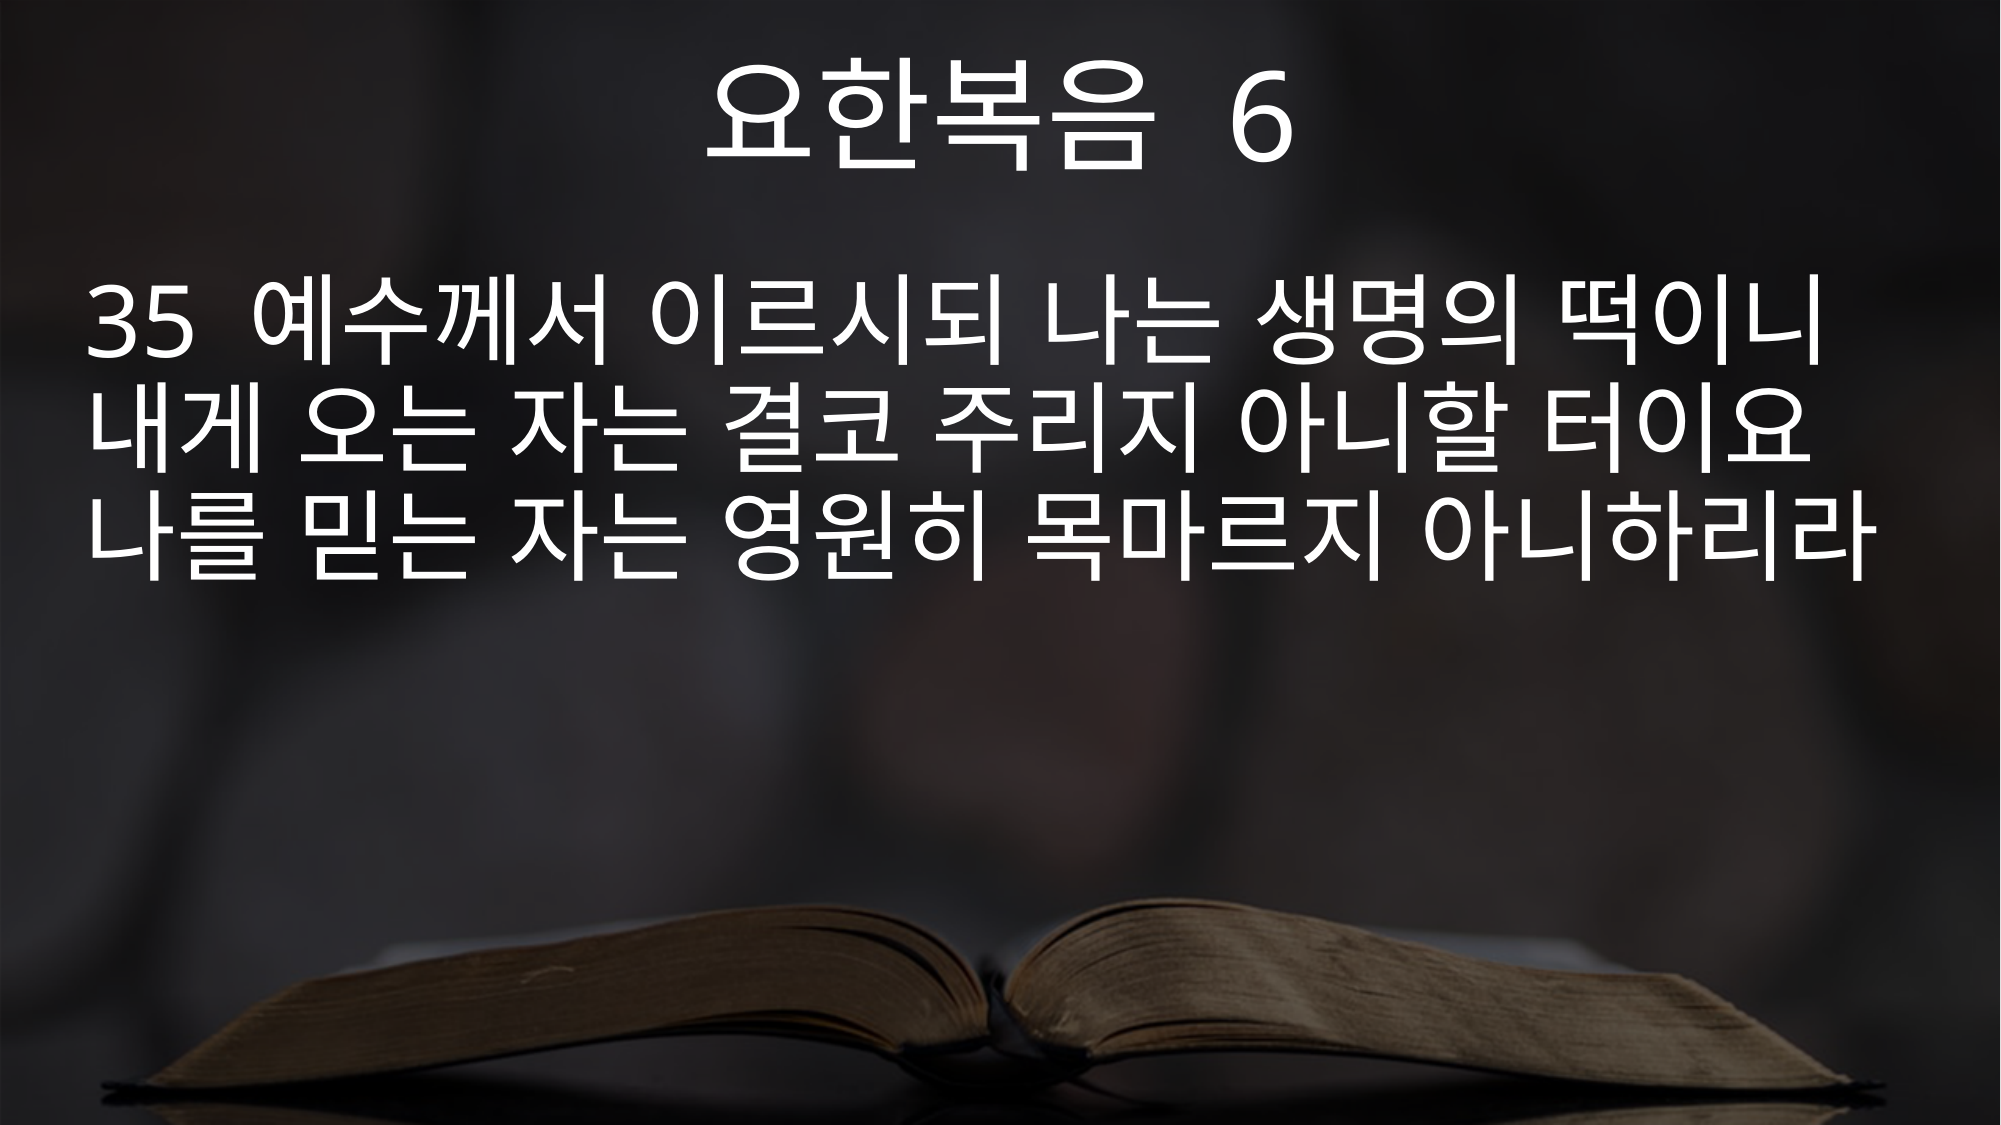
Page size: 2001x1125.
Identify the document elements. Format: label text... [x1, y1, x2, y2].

footer 요한복음 6 [0, 32, 2000, 192]
list 35 예수께서 이르시되 나는 생명의 떡이니 내게 오는 자는 결코 주리지 아니할 터이요 나를 믿는 자는 영원히 목마르지 아니하리라 [69, 263, 1953, 423]
picture [0, 0, 2001, 1125]
